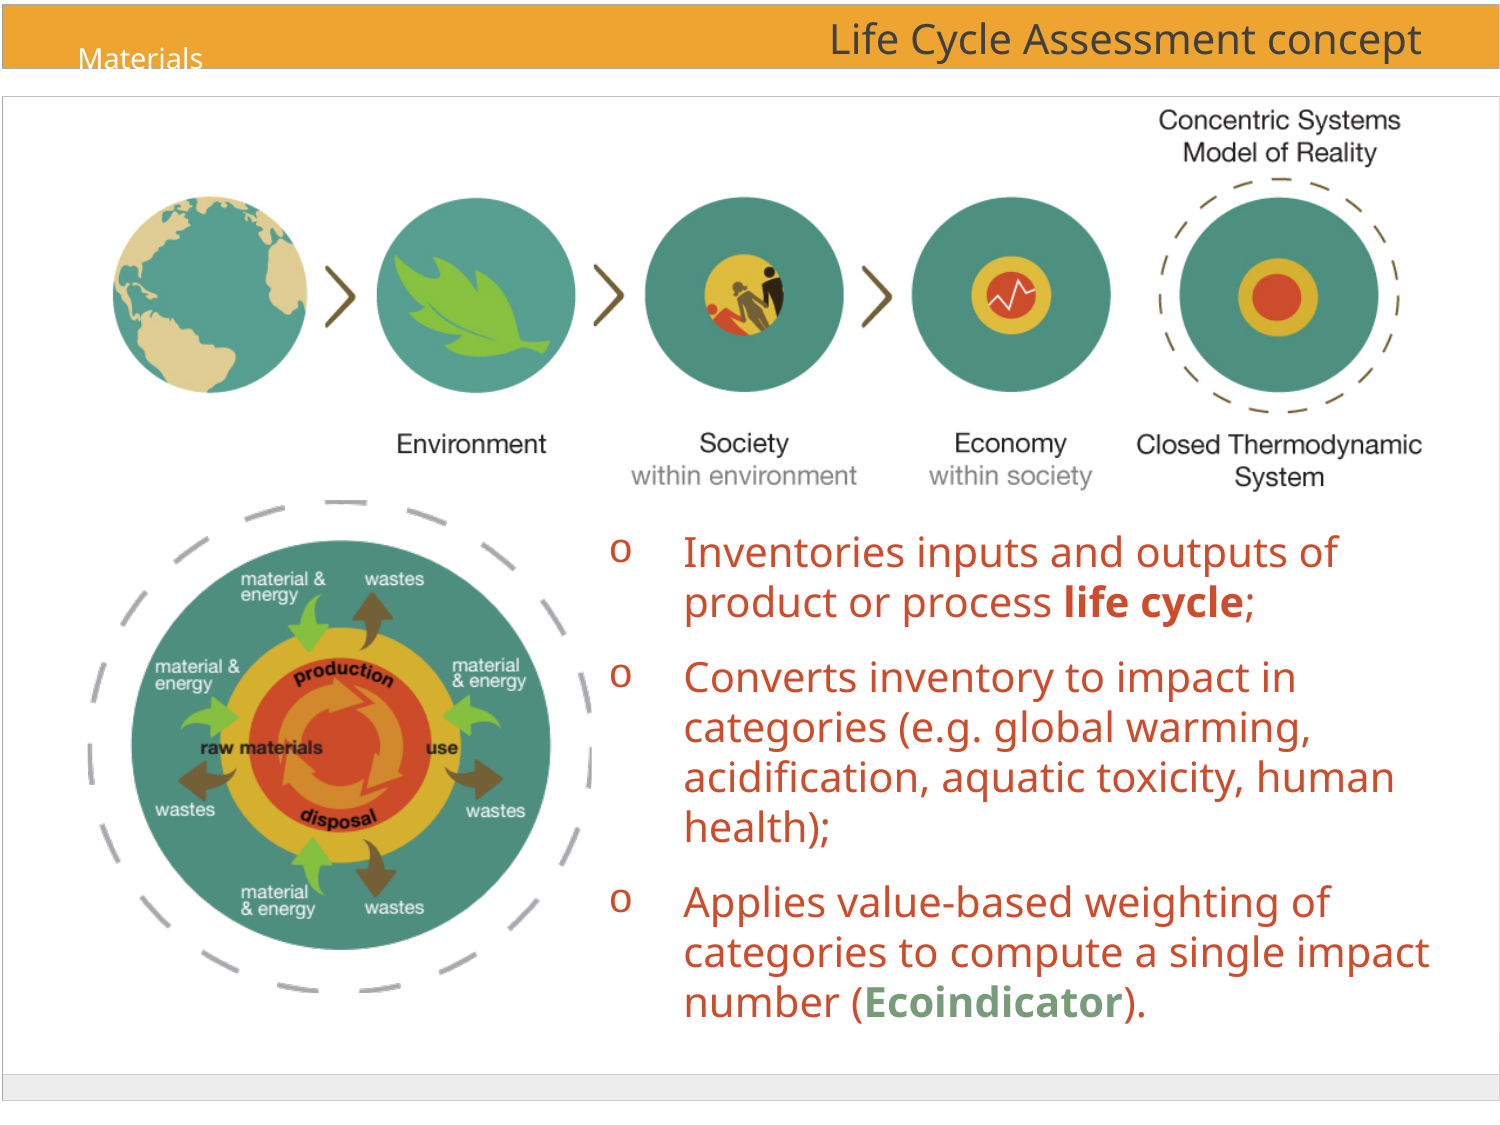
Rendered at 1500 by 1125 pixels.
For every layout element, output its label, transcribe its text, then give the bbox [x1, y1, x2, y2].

picture [0, 0, 1500, 1101]
text_box Inventories inputs and outputs of product or process life cycle; Converts inventory to impact in categories (e.g. global warming, acidification, aquatic toxicity, human health); Applies value-based weighting of categories to compute a single impact number (Ecoindicator). [600, 499, 1450, 1125]
title Life Cycle Assessment concept [587, 12, 1438, 63]
